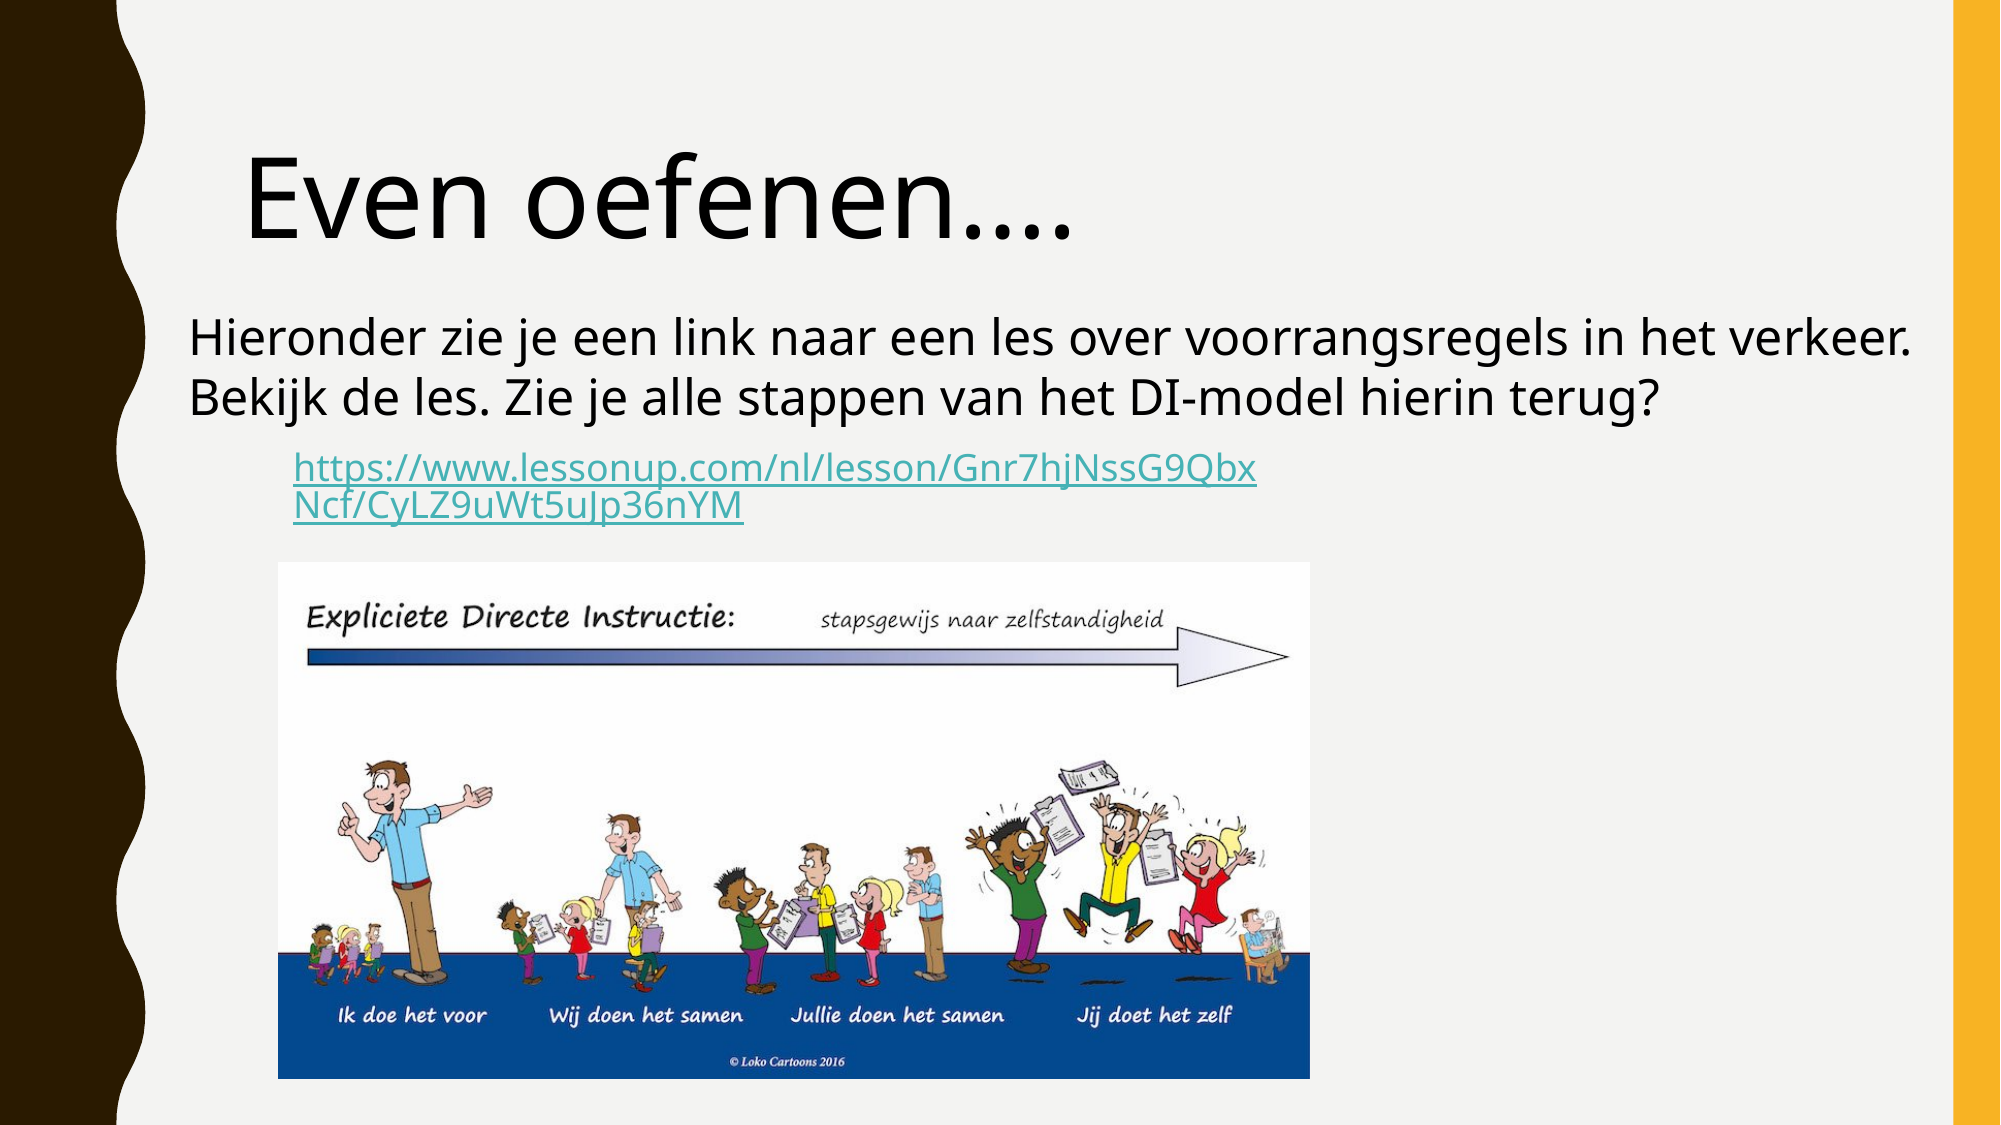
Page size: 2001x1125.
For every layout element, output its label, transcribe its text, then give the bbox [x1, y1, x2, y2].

picture [278, 562, 1310, 1079]
text_box Even oefenen…. [226, 118, 1094, 269]
text_box Hieronder zie je een link naar een les over voorrangsregels in het verkeer. Bekijk de les. Zie je alle stappen van het DI-model hierin terug? [173, 298, 1930, 433]
text_box https://www.lessonup.com/nl/lesson/Gnr7hjNssG9QbxNcf/CyLZ9uWt5uJp36nYM [278, 436, 1279, 548]
